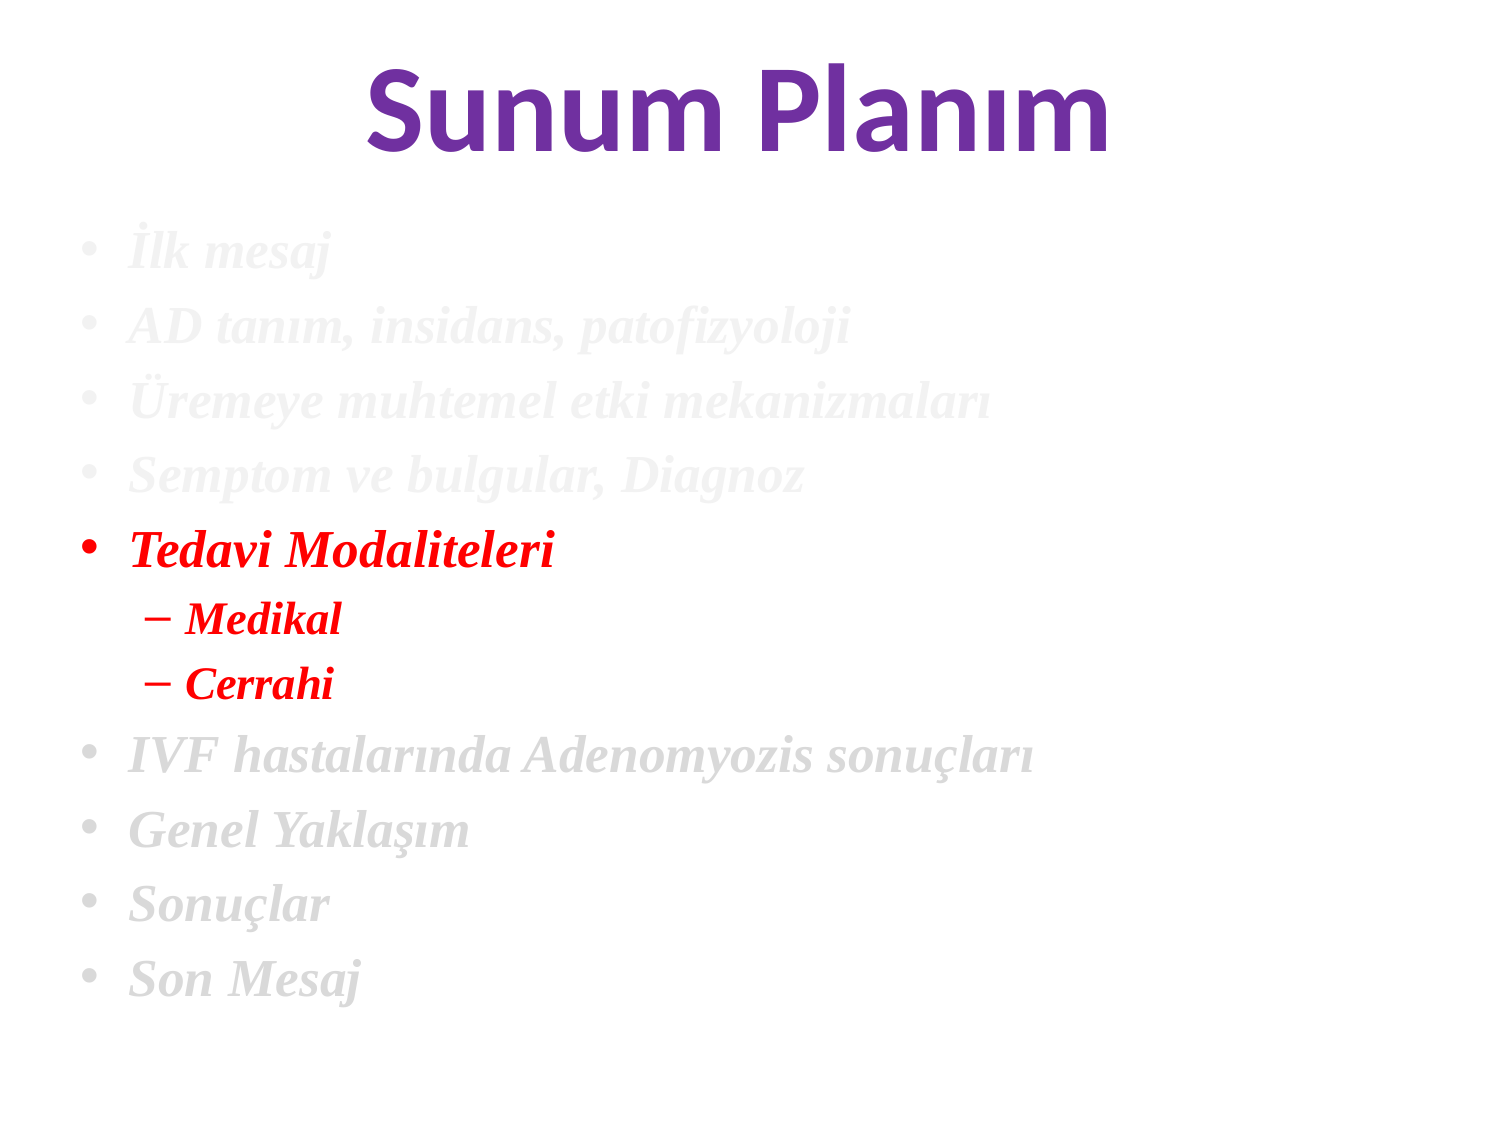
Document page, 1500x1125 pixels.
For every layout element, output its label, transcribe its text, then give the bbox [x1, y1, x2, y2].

title Sunum Planım [64, 7, 1415, 195]
list İlk mesaj AD tanım, insidans, patofizyoloji Üremeye muhtemel etki mekanizmaları Semptom ve bulgular, Diagnoz Tedavi Modaliteleri Medikal Cerrahi IVF hastalarında Adenomyozis sonuçları Genel Yaklaşım Sonuçlar Son Mesaj [64, 208, 1415, 1024]
